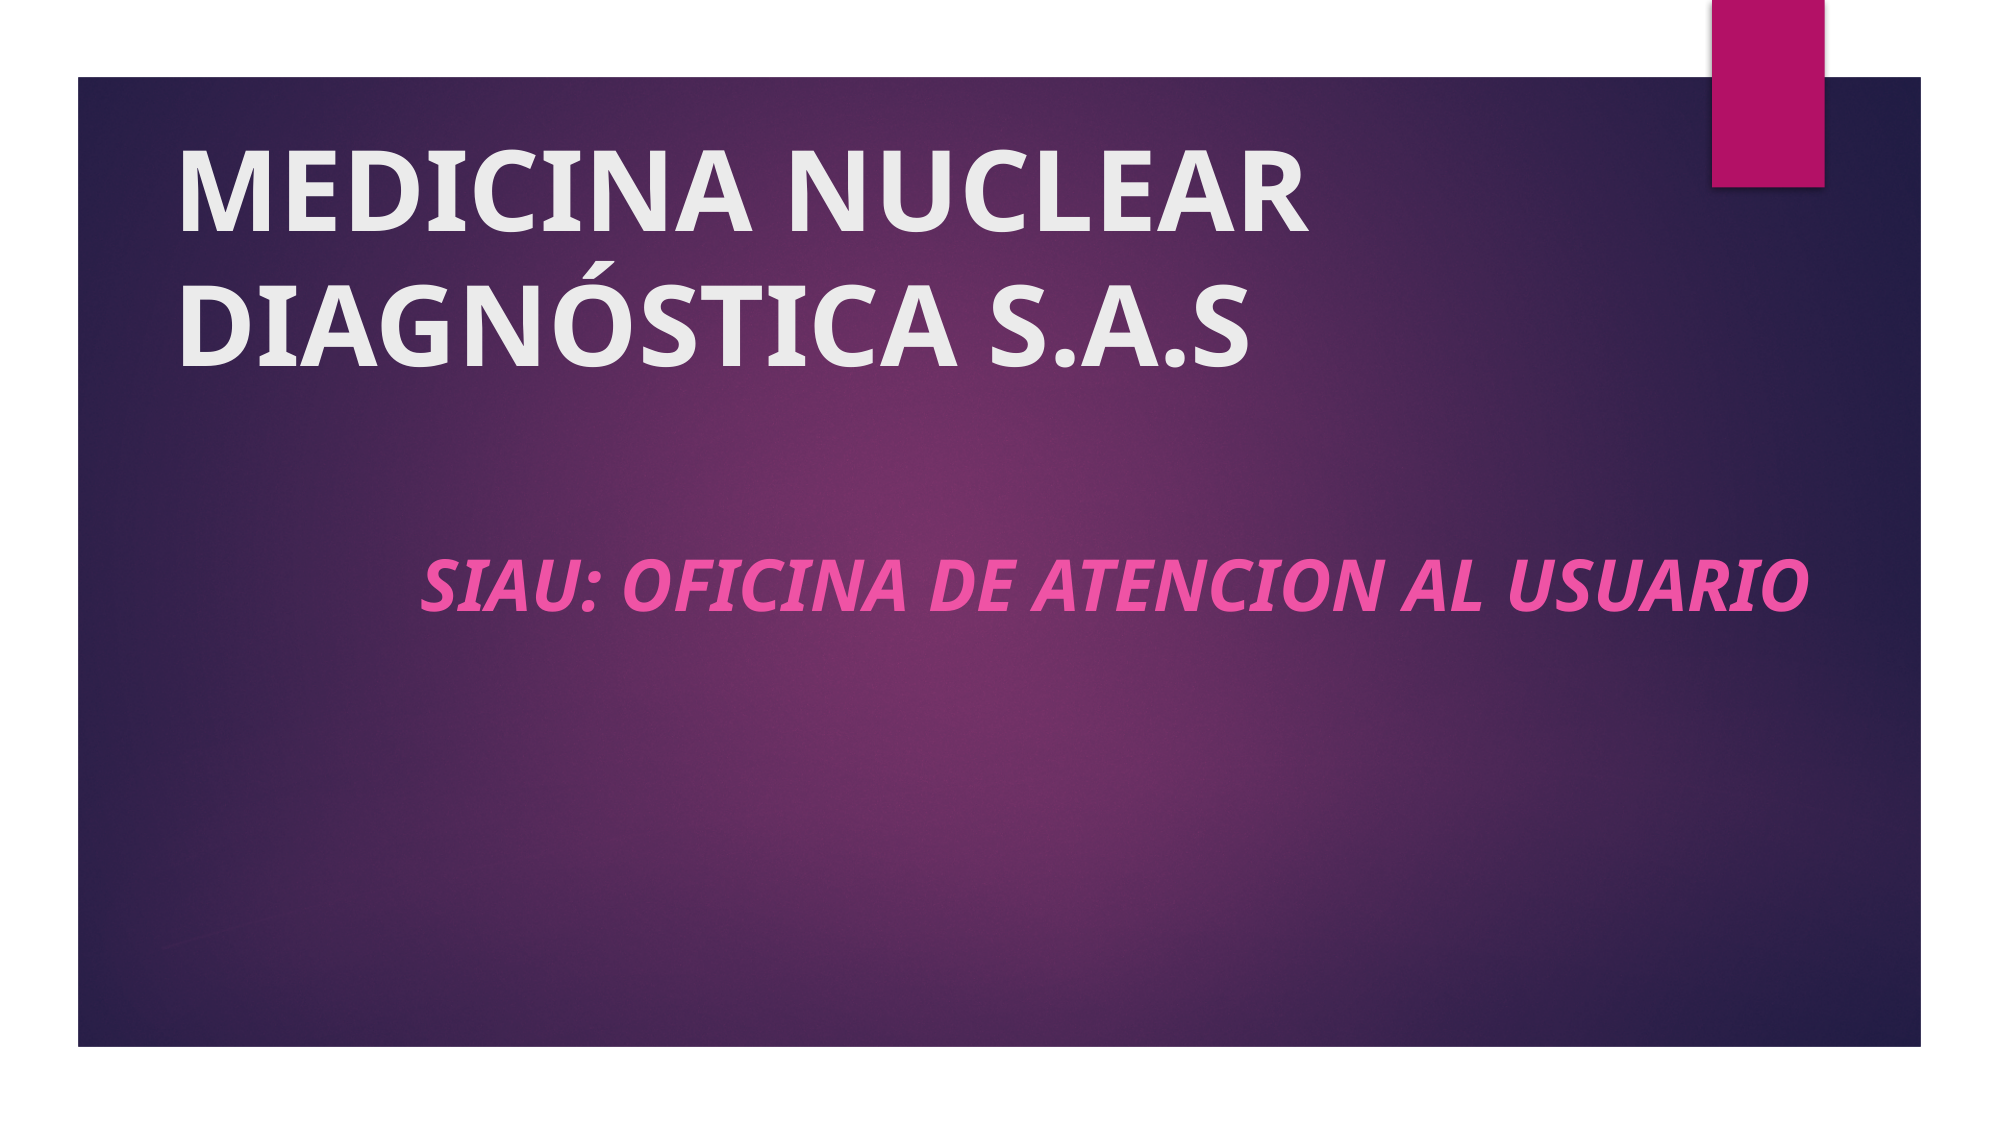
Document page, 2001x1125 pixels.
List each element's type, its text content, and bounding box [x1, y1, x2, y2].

title MEDICINA NUCLEAR DIAGNÓSTICA S.A.S [158, 112, 1854, 397]
subtitle SIAU: OFICINA DE ATENCION AL USUARIO [405, 532, 1854, 674]
